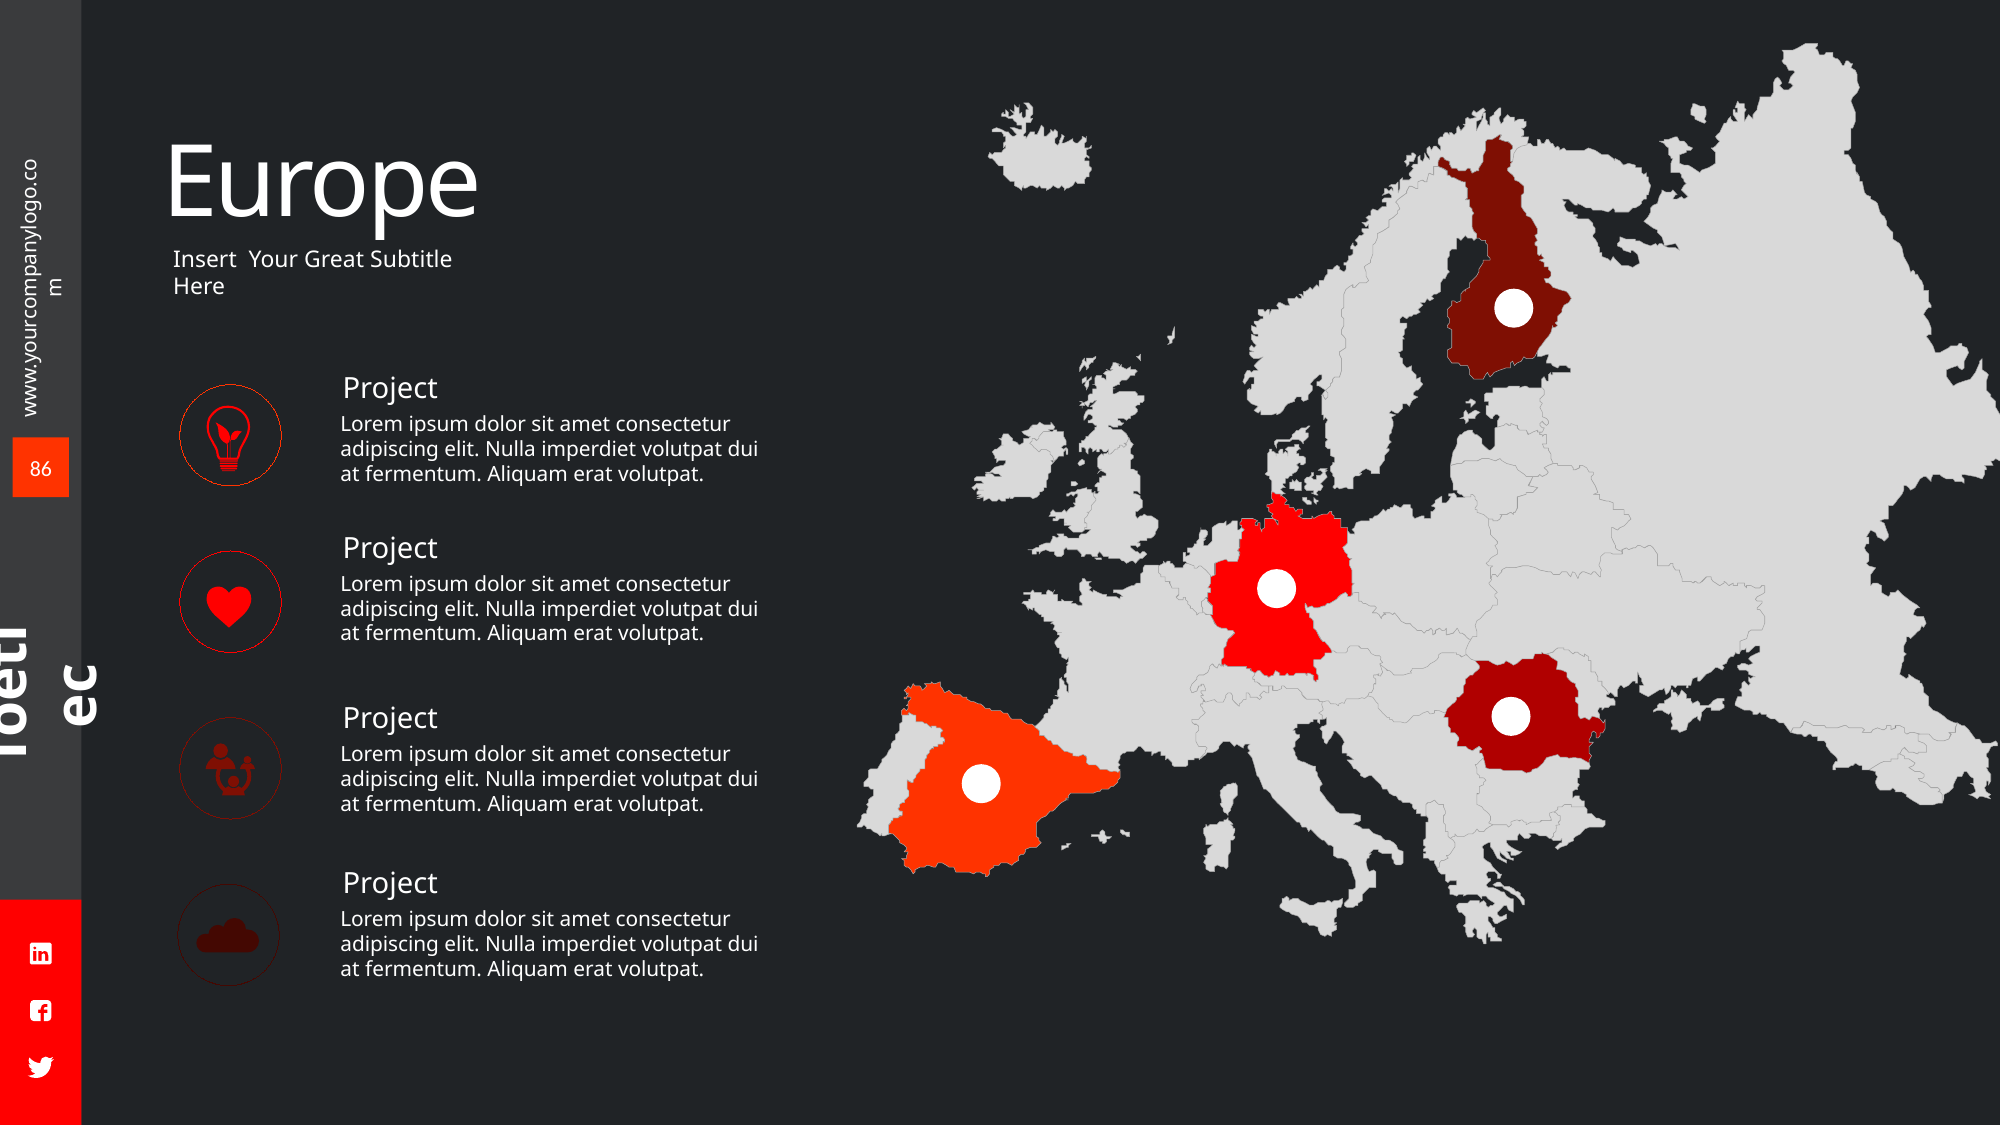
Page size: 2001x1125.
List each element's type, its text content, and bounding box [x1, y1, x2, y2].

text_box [179, 550, 282, 653]
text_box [179, 384, 282, 486]
text_box Project [327, 685, 550, 733]
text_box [179, 717, 282, 820]
text_box Insert Your Great Subtitle Here [158, 237, 512, 307]
text_box Europe [147, 116, 677, 236]
slide_number 86 [12, 437, 69, 498]
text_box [177, 884, 280, 986]
text_box Lorem ipsum dolor sit amet consectetur adipiscing elit. Nulla imperdiet volutpat dui at fermentum. Aliquam erat volutpat. [325, 402, 792, 493]
text_box Project [327, 355, 550, 402]
text_box Lorem ipsum dolor sit amet consectetur adipiscing elit. Nulla imperdiet volutpat dui at fermentum. Aliquam erat volutpat. [325, 898, 792, 989]
text_box Project [327, 850, 550, 898]
text_box Lorem ipsum dolor sit amet consectetur adipiscing elit. Nulla imperdiet volutpat dui at fermentum. Aliquam erat volutpat. [325, 562, 792, 653]
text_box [857, 43, 2000, 944]
text_box Lorem ipsum dolor sit amet consectetur adipiscing elit. Nulla imperdiet volutpat dui at fermentum. Aliquam erat volutpat. [325, 733, 792, 823]
text_box Project [327, 514, 550, 562]
